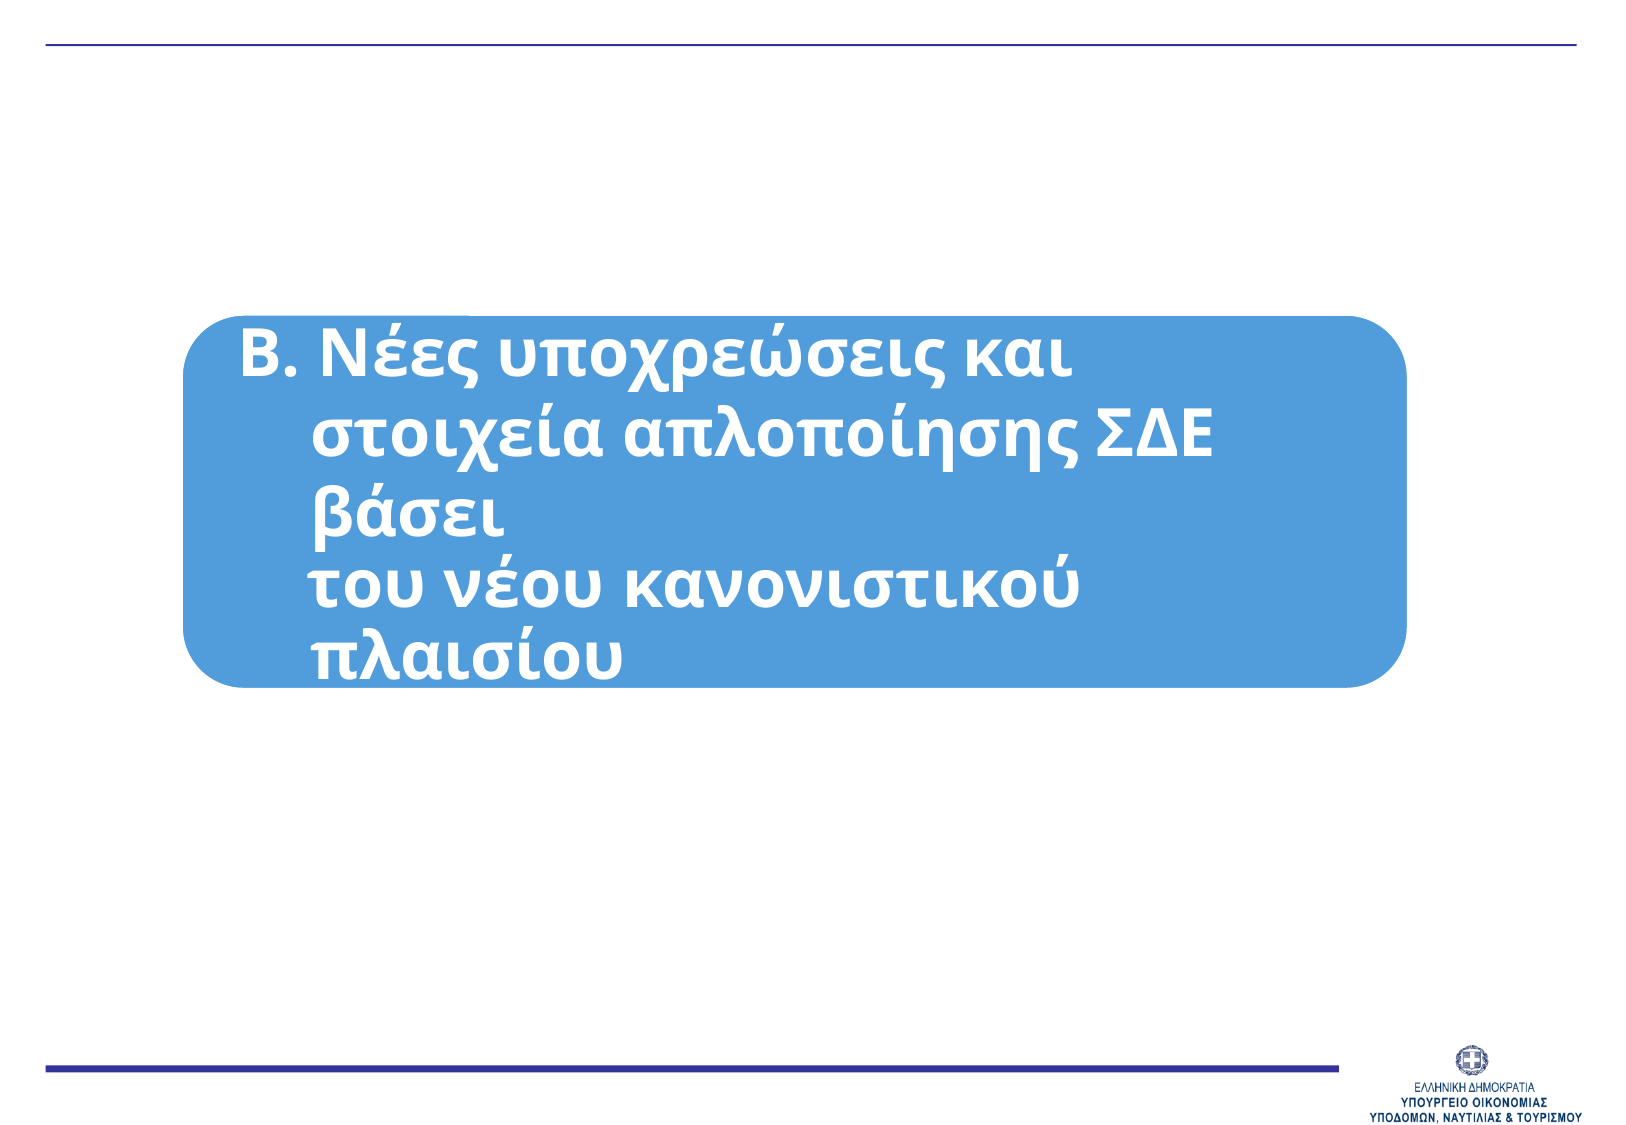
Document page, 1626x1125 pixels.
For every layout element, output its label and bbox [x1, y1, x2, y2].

picture [1339, 1045, 1605, 1125]
text_box [180, 313, 1410, 691]
